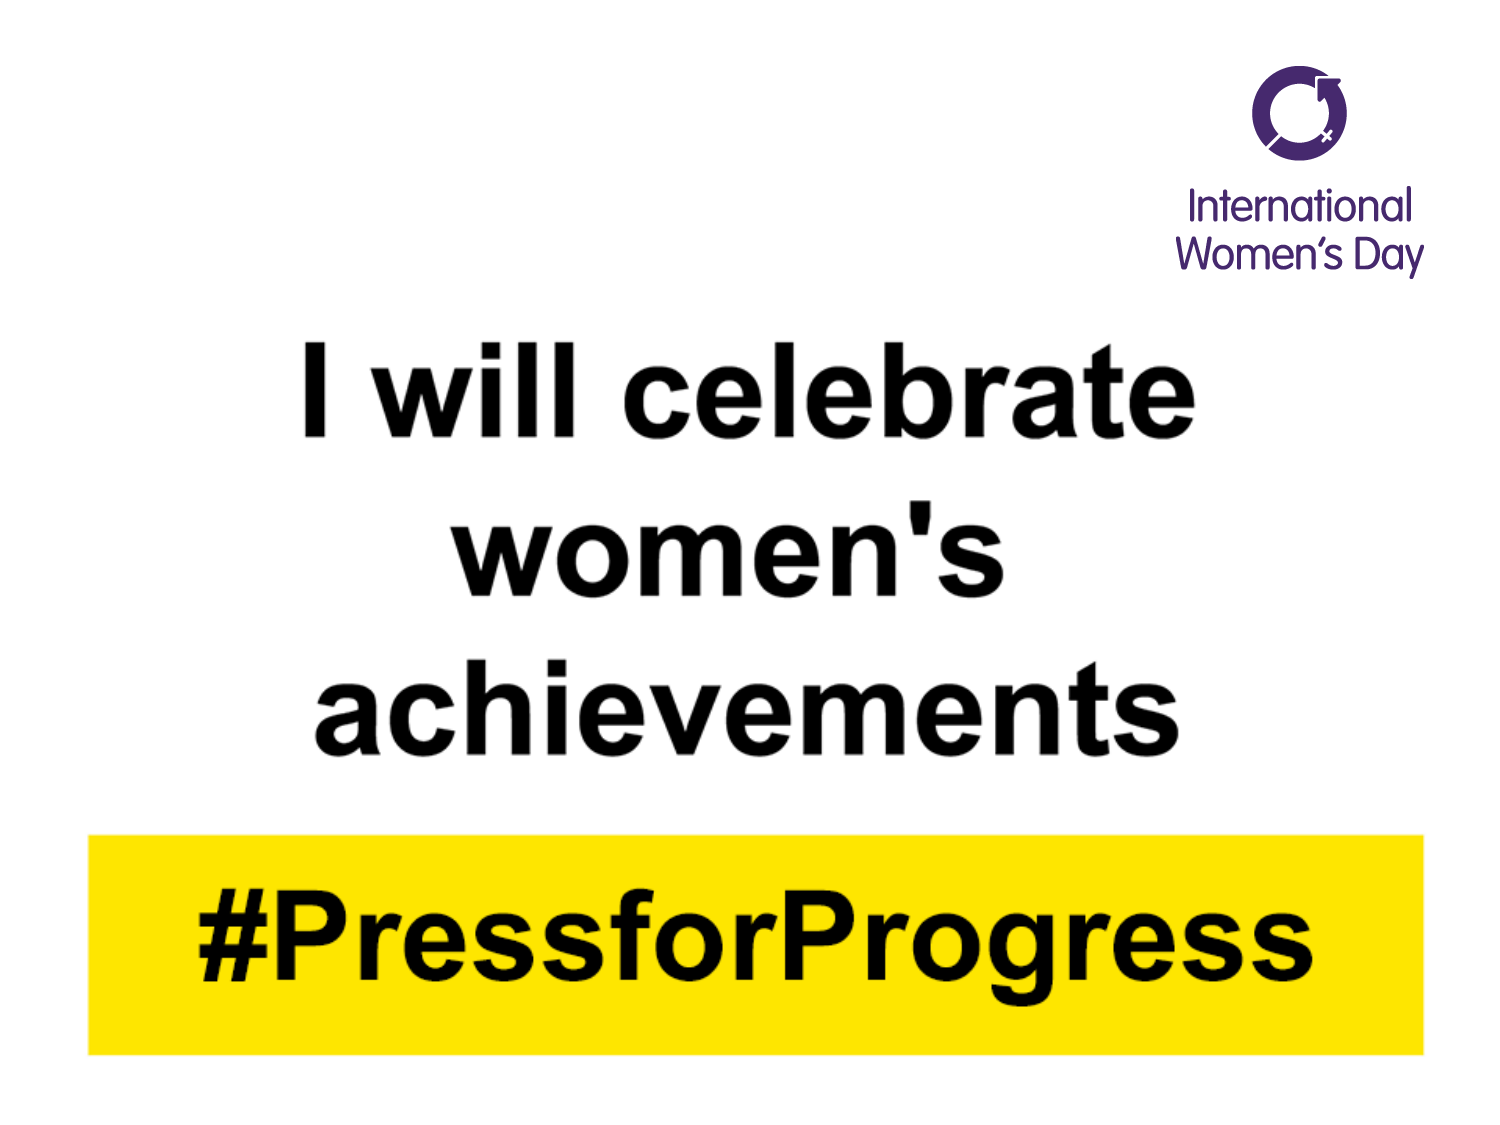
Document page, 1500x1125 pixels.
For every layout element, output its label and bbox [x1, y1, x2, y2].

picture [212, 327, 1288, 798]
picture [1176, 66, 1424, 279]
picture [80, 825, 1436, 1071]
